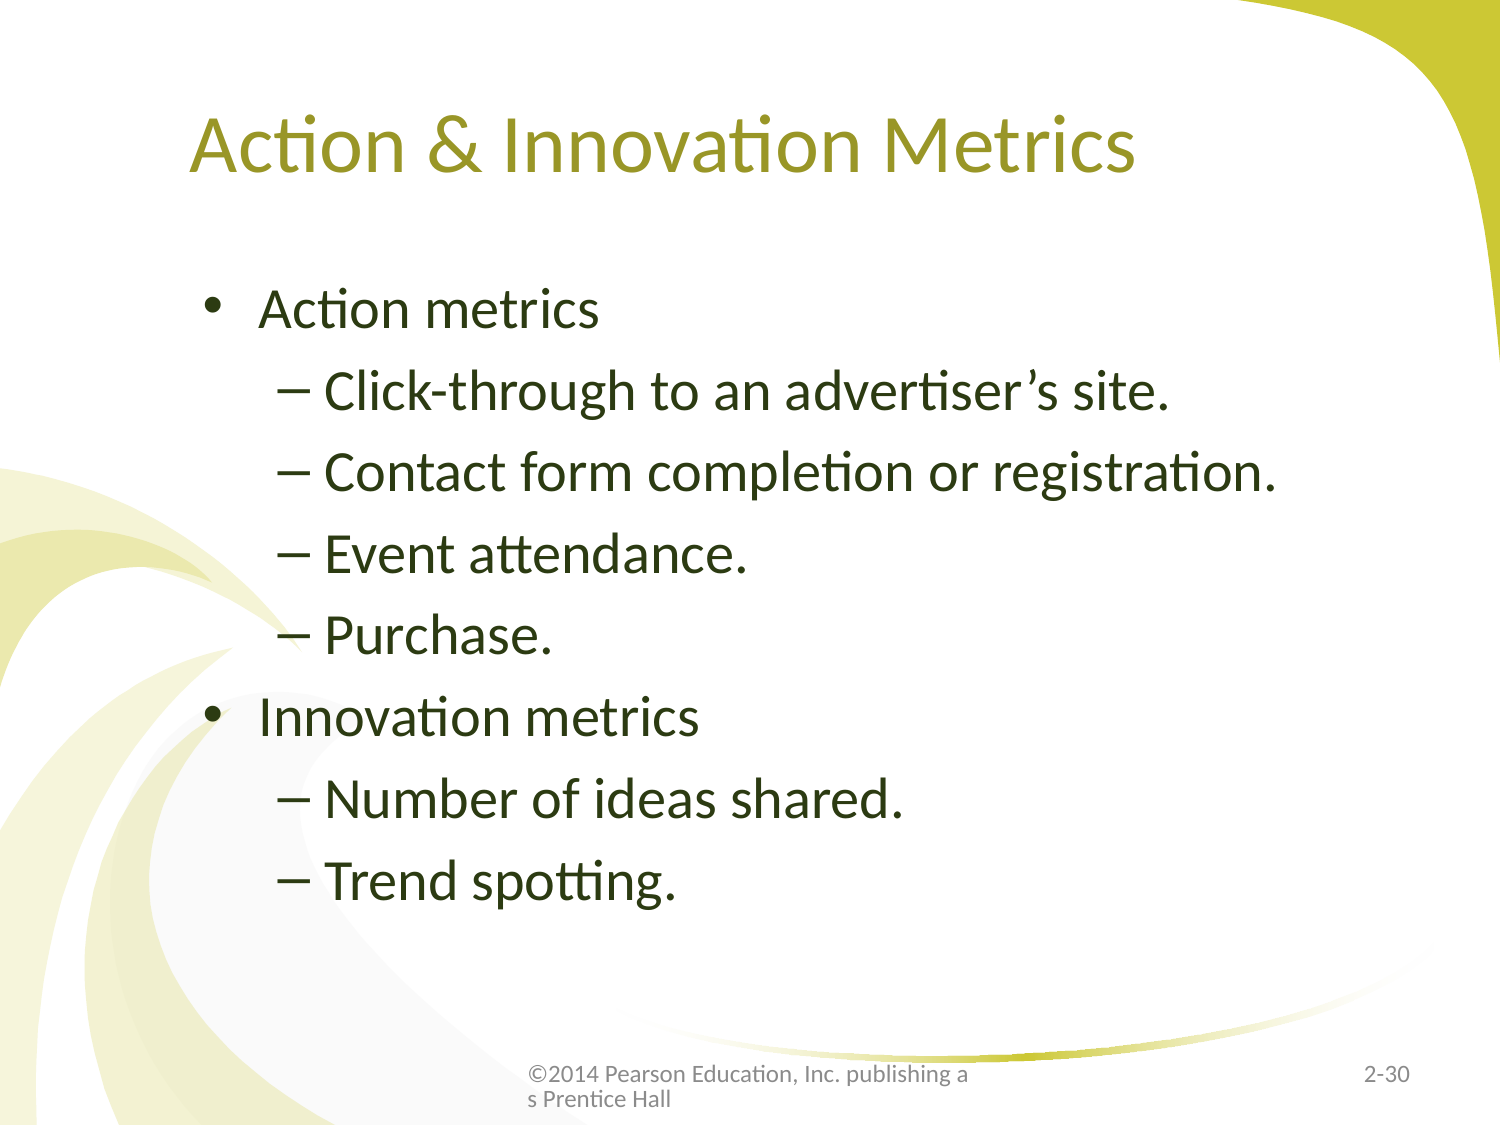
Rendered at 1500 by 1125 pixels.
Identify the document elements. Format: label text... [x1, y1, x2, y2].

slide_number 2-30 [1074, 1042, 1425, 1103]
title Action & Innovation Metrics [174, 45, 1425, 233]
footer ©2014 Pearson Education, Inc. publishing as Prentice Hall [512, 1042, 988, 1103]
list Action metrics Click-through to an advertiser’s site. Contact form completion or registration. Event attendance. Purchase. Innovation metrics Number of ideas shared. Trend spotting. [187, 262, 1425, 1005]
